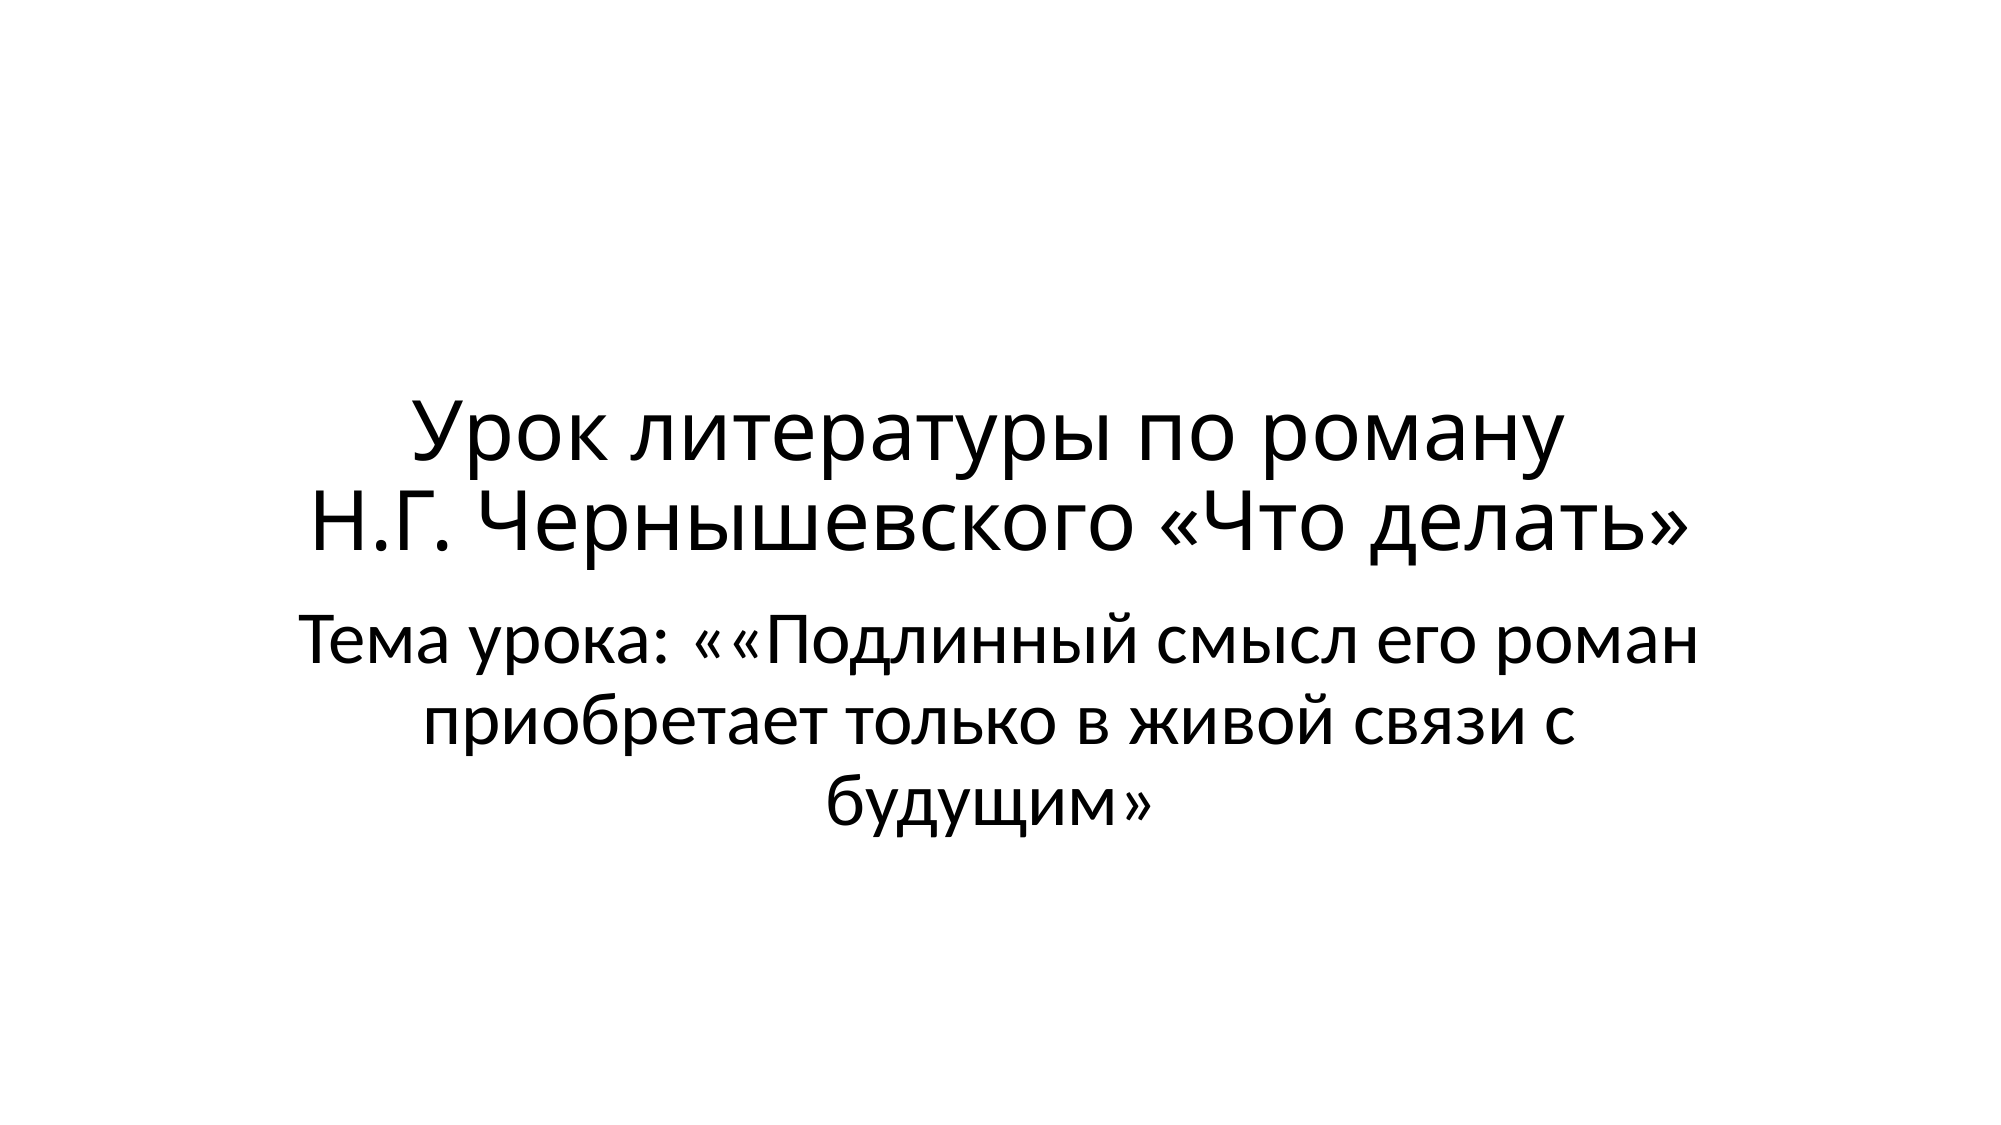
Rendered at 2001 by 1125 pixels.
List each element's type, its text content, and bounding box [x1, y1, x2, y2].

title Урок литературы по роману Н.Г. Чернышевского «Что делать» [249, 184, 1750, 576]
subtitle Тема урока: ««Подлинный смысл его роман приобретает только в живой связи с будущим» [249, 590, 1750, 863]
